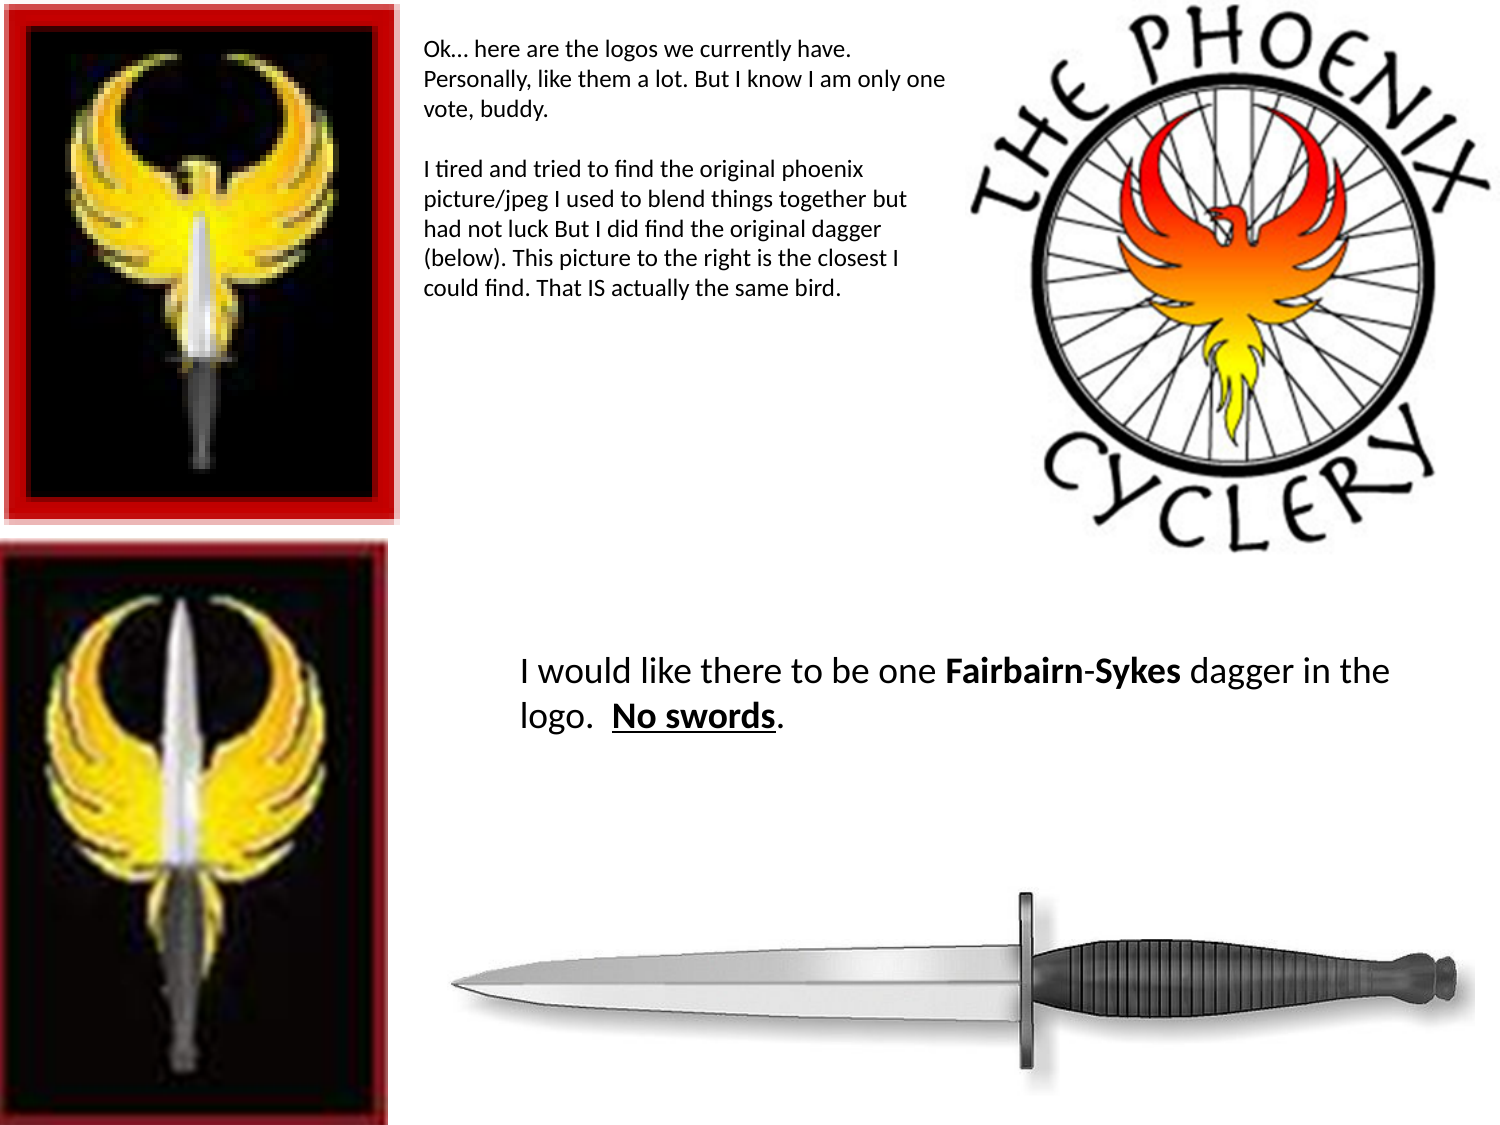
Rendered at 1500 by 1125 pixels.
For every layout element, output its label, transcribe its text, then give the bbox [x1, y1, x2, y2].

picture [3, 0, 407, 526]
text_box Ok… here are the logos we currently have. Personally, like them a lot. But I know I am only one vote, buddy. I tired and tried to find the original phoenix picture/jpeg I used to blend things together but had not luck But I did find the original dagger (below). This picture to the right is the closest I could find. That IS actually the same bird. [412, 24, 959, 310]
text_box I would like there to be one Fairbairn-Sykes dagger in the logo. No swords. [505, 638, 1475, 743]
picture [0, 538, 388, 1125]
picture [437, 856, 1476, 1102]
picture [964, 0, 1500, 560]
